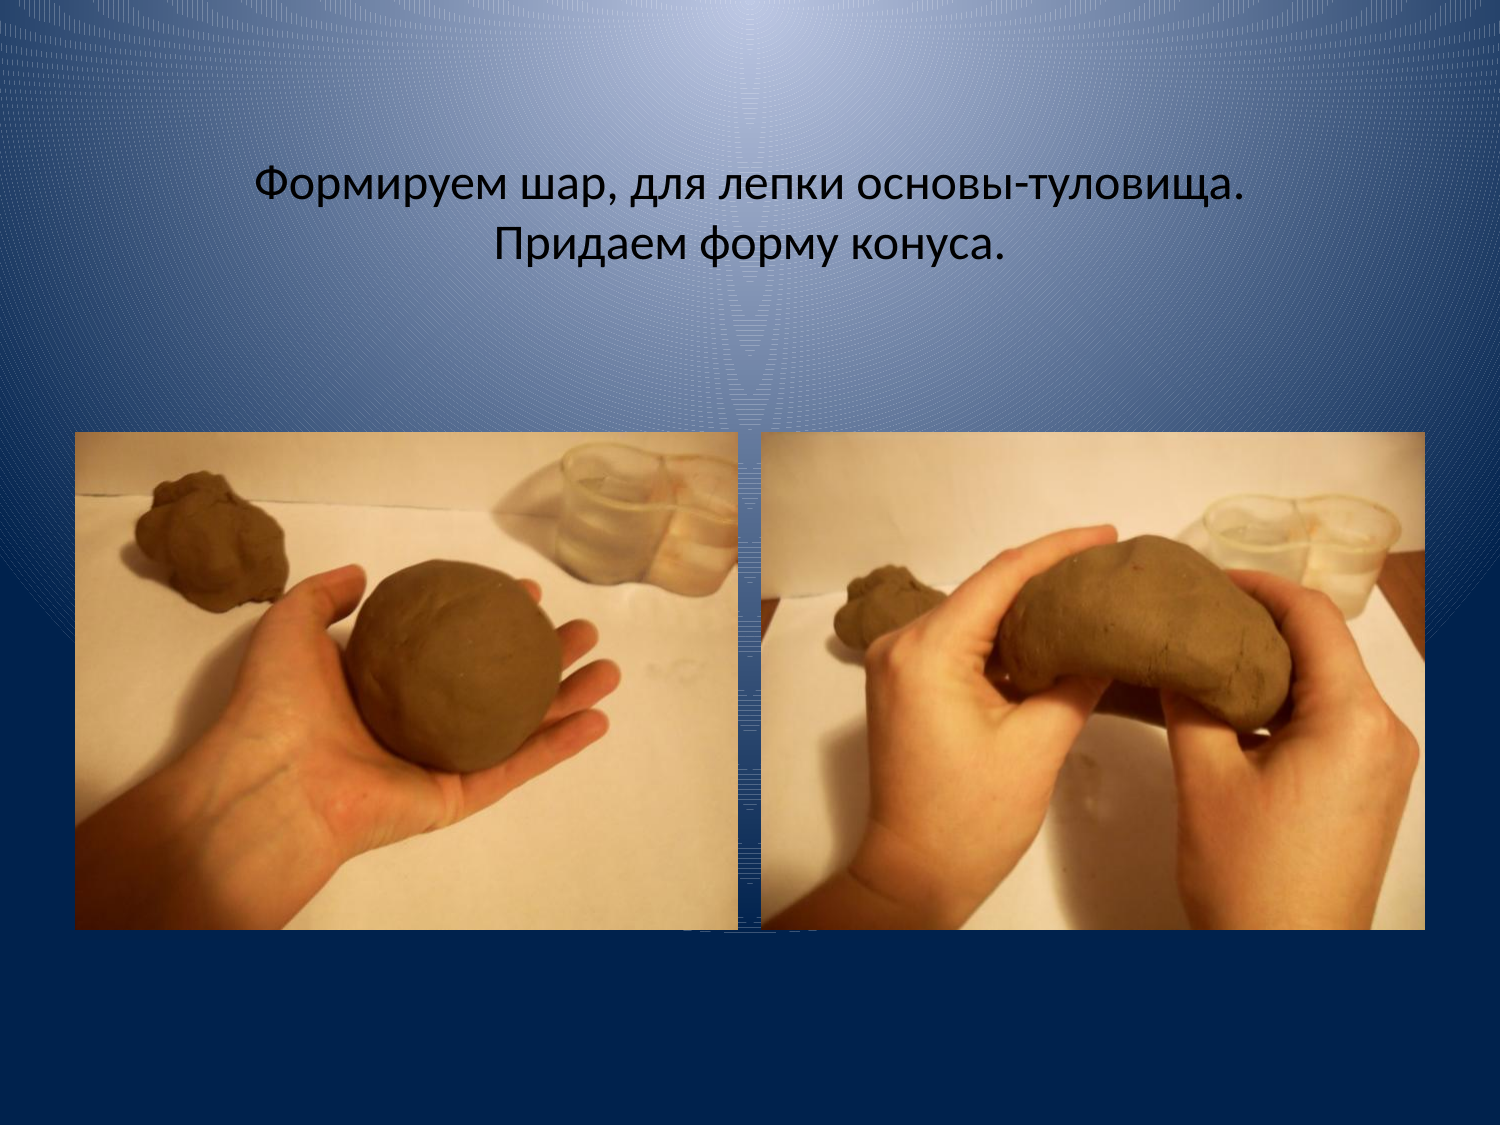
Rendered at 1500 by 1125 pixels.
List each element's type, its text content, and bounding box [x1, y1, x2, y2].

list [74, 432, 738, 930]
title Формируем шар, для лепки основы-туловища. Придаем форму конуса. [75, 128, 1425, 340]
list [761, 431, 1426, 930]
